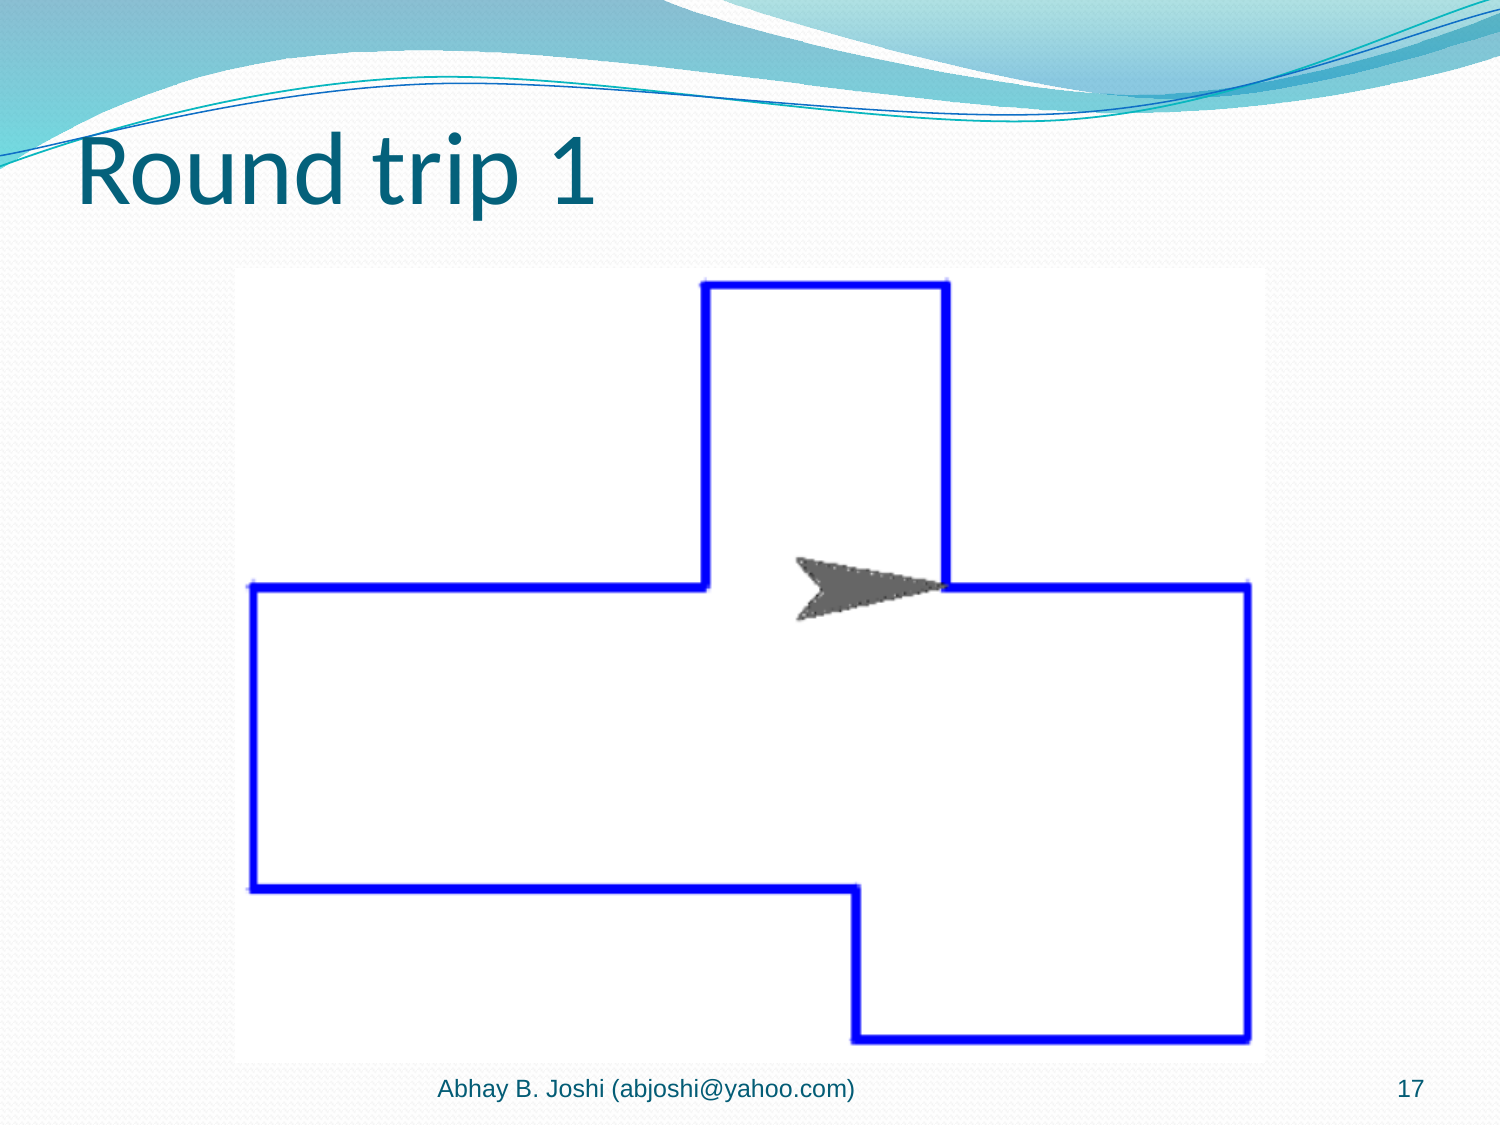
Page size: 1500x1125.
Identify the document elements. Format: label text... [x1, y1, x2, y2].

title Round trip 1 [75, 37, 1425, 225]
picture [234, 268, 1265, 1063]
slide_number 17 [1299, 1042, 1425, 1103]
footer Abhay B. Joshi (abjoshi@yahoo.com) [437, 1076, 988, 1103]
